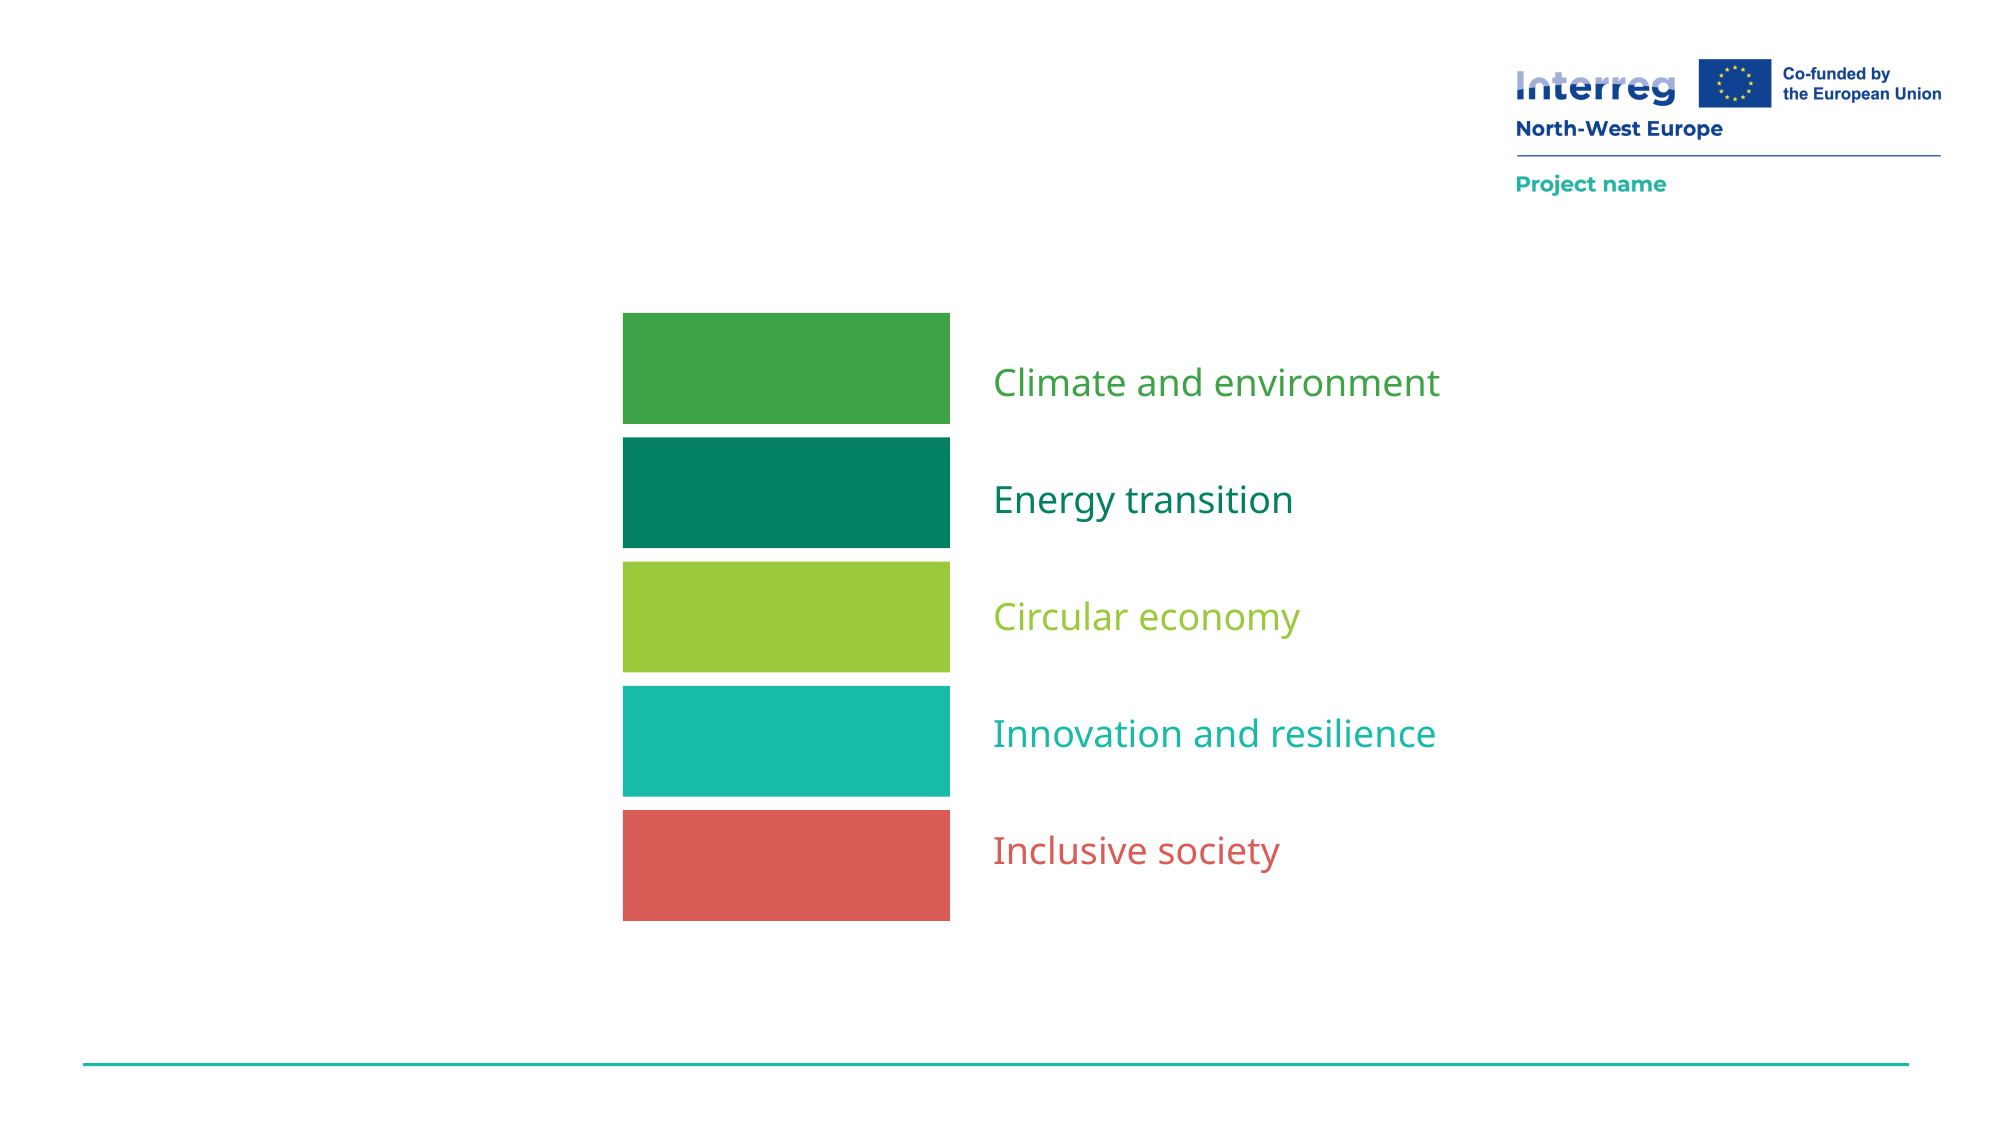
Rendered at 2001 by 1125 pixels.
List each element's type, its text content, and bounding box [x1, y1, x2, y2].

text_box [622, 685, 950, 797]
text_box [622, 312, 950, 424]
text_box Climate and environment Energy transition Circular economy Innovation and resilience Inclusive society [978, 338, 1507, 880]
picture [1458, 0, 2000, 251]
text_box [622, 561, 950, 673]
text_box [622, 810, 950, 921]
text_box [622, 437, 950, 549]
